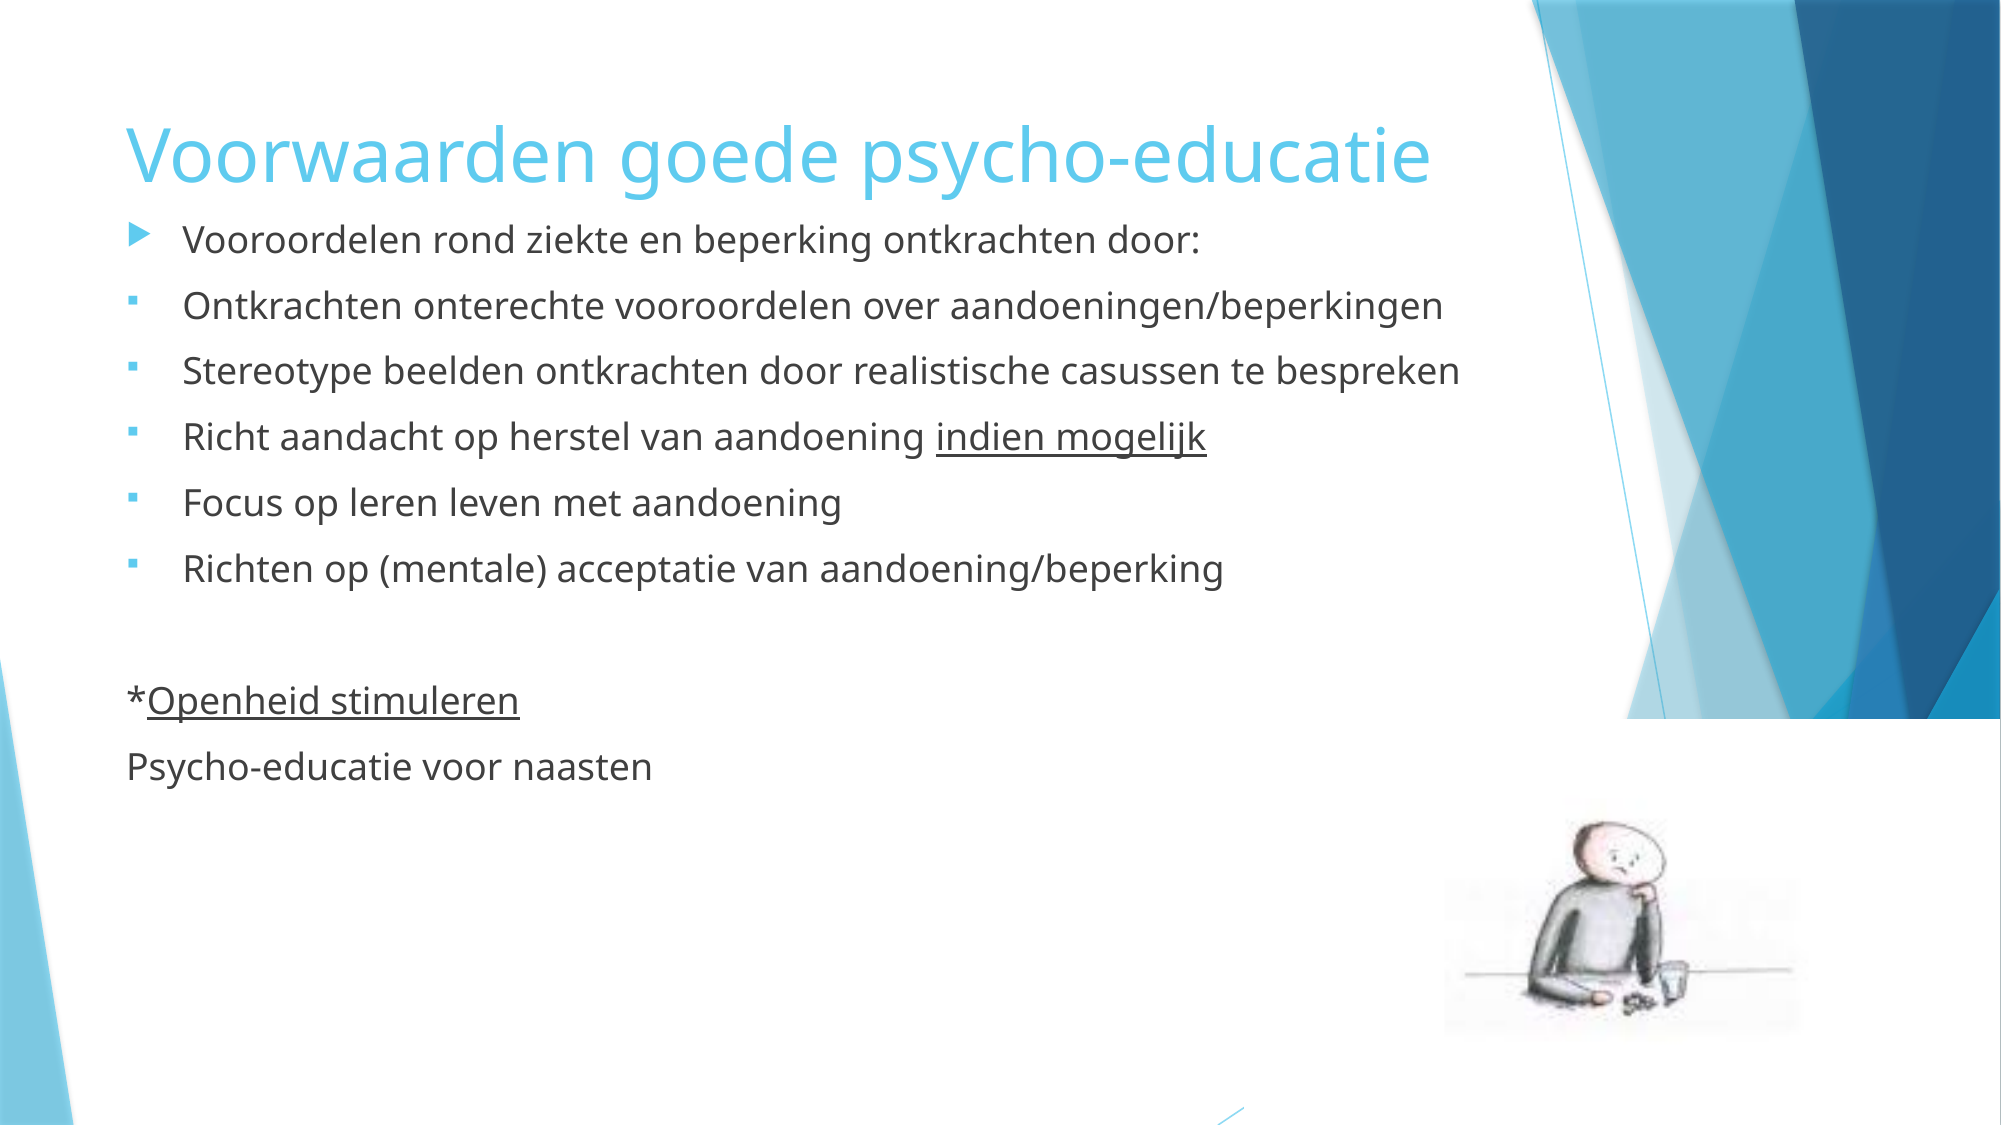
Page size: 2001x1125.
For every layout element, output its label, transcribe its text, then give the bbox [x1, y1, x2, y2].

picture [1243, 718, 2000, 1125]
title Voorwaarden goede psycho-educatie [111, 99, 1522, 208]
list Vooroordelen rond ziekte en beperking ontkrachten door: Ontkrachten onterechte vooroordelen over aandoeningen/beperkingen Stereotype beelden ontkrachten door realistische casussen te bespreken Richt aandacht op herstel van aandoening indien mogelijk Focus op leren leven met aandoening Richten op (mentale) acceptatie van aandoening/beperking *Openheid stimuleren Psycho-educatie voor naasten [111, 208, 1522, 845]
